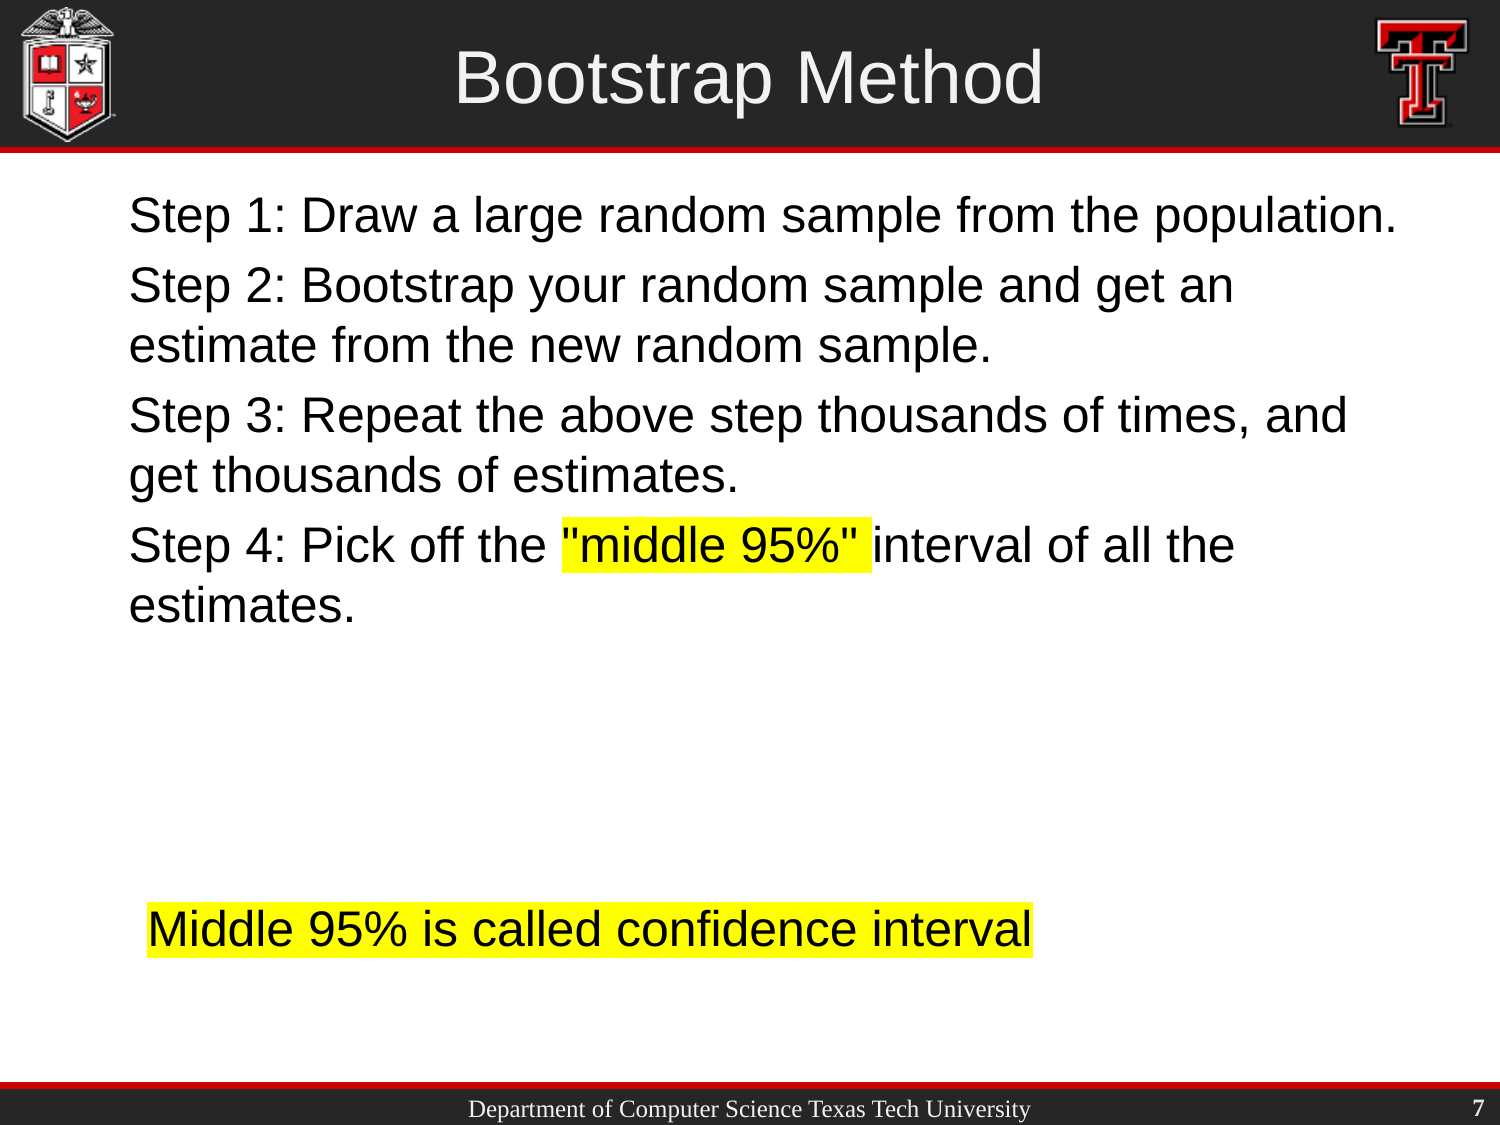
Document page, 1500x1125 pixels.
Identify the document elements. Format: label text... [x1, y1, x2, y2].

slide_number 7 [1392, 1086, 1500, 1125]
picture [1373, 14, 1472, 128]
title Bootstrap Method [151, 6, 1349, 141]
text_box Middle 95% is called confidence interval [132, 889, 1154, 965]
picture [21, 7, 116, 142]
list Step 1: Draw a large random sample from the population. Step 2: Bootstrap your random sample and get an estimate from the new random sample. Step 3: Repeat the above step thousands of times, and get thousands of estimates. Step 4: Pick off the "middle 95%" interval of all the estimates. [113, 174, 1431, 1075]
